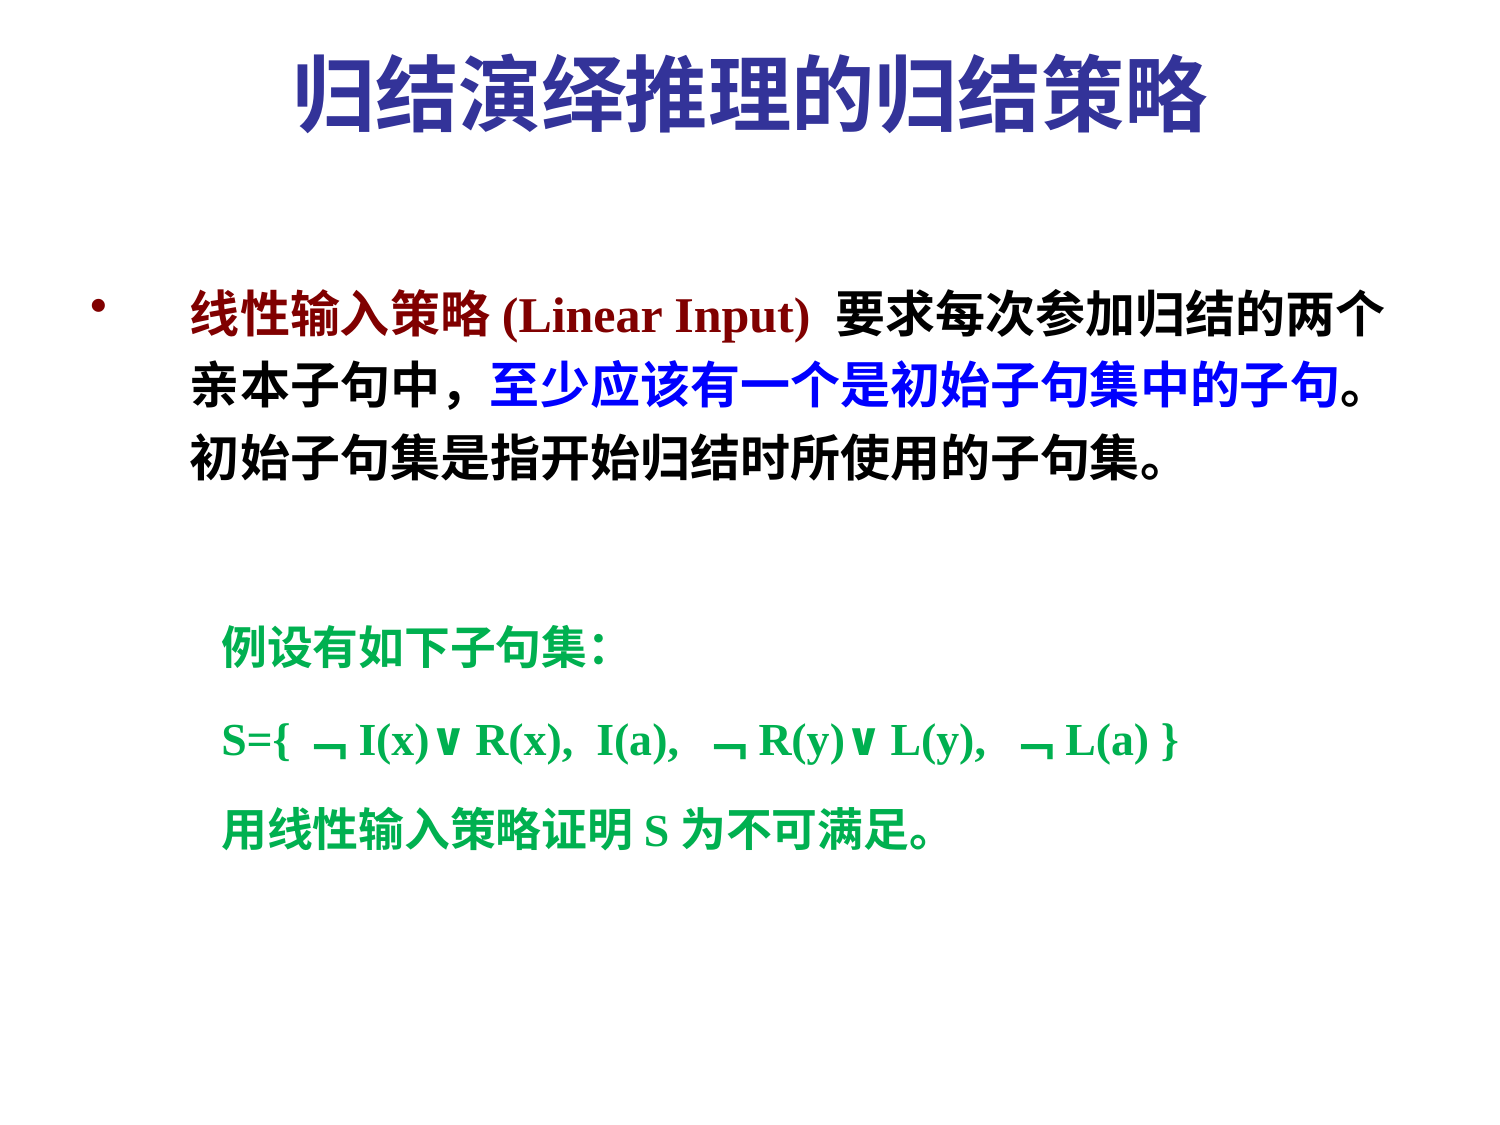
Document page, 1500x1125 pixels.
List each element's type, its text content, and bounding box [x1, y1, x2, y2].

list 线性输入策略(Linear Input) 要求每次参加归结的两个亲本子句中，至少应该有一个是初始子句集中的子句。初始子句集是指开始归结时所使用的子句集。 例设有如下子句集： S={﹁I(x)∨R(x), I(a), ﹁R(y)∨L(y), ﹁L(a) } 用线性输入策略证明S为不可满足。 [75, 262, 1425, 1071]
title 归结演绎推理的归结策略 [75, 0, 1425, 185]
